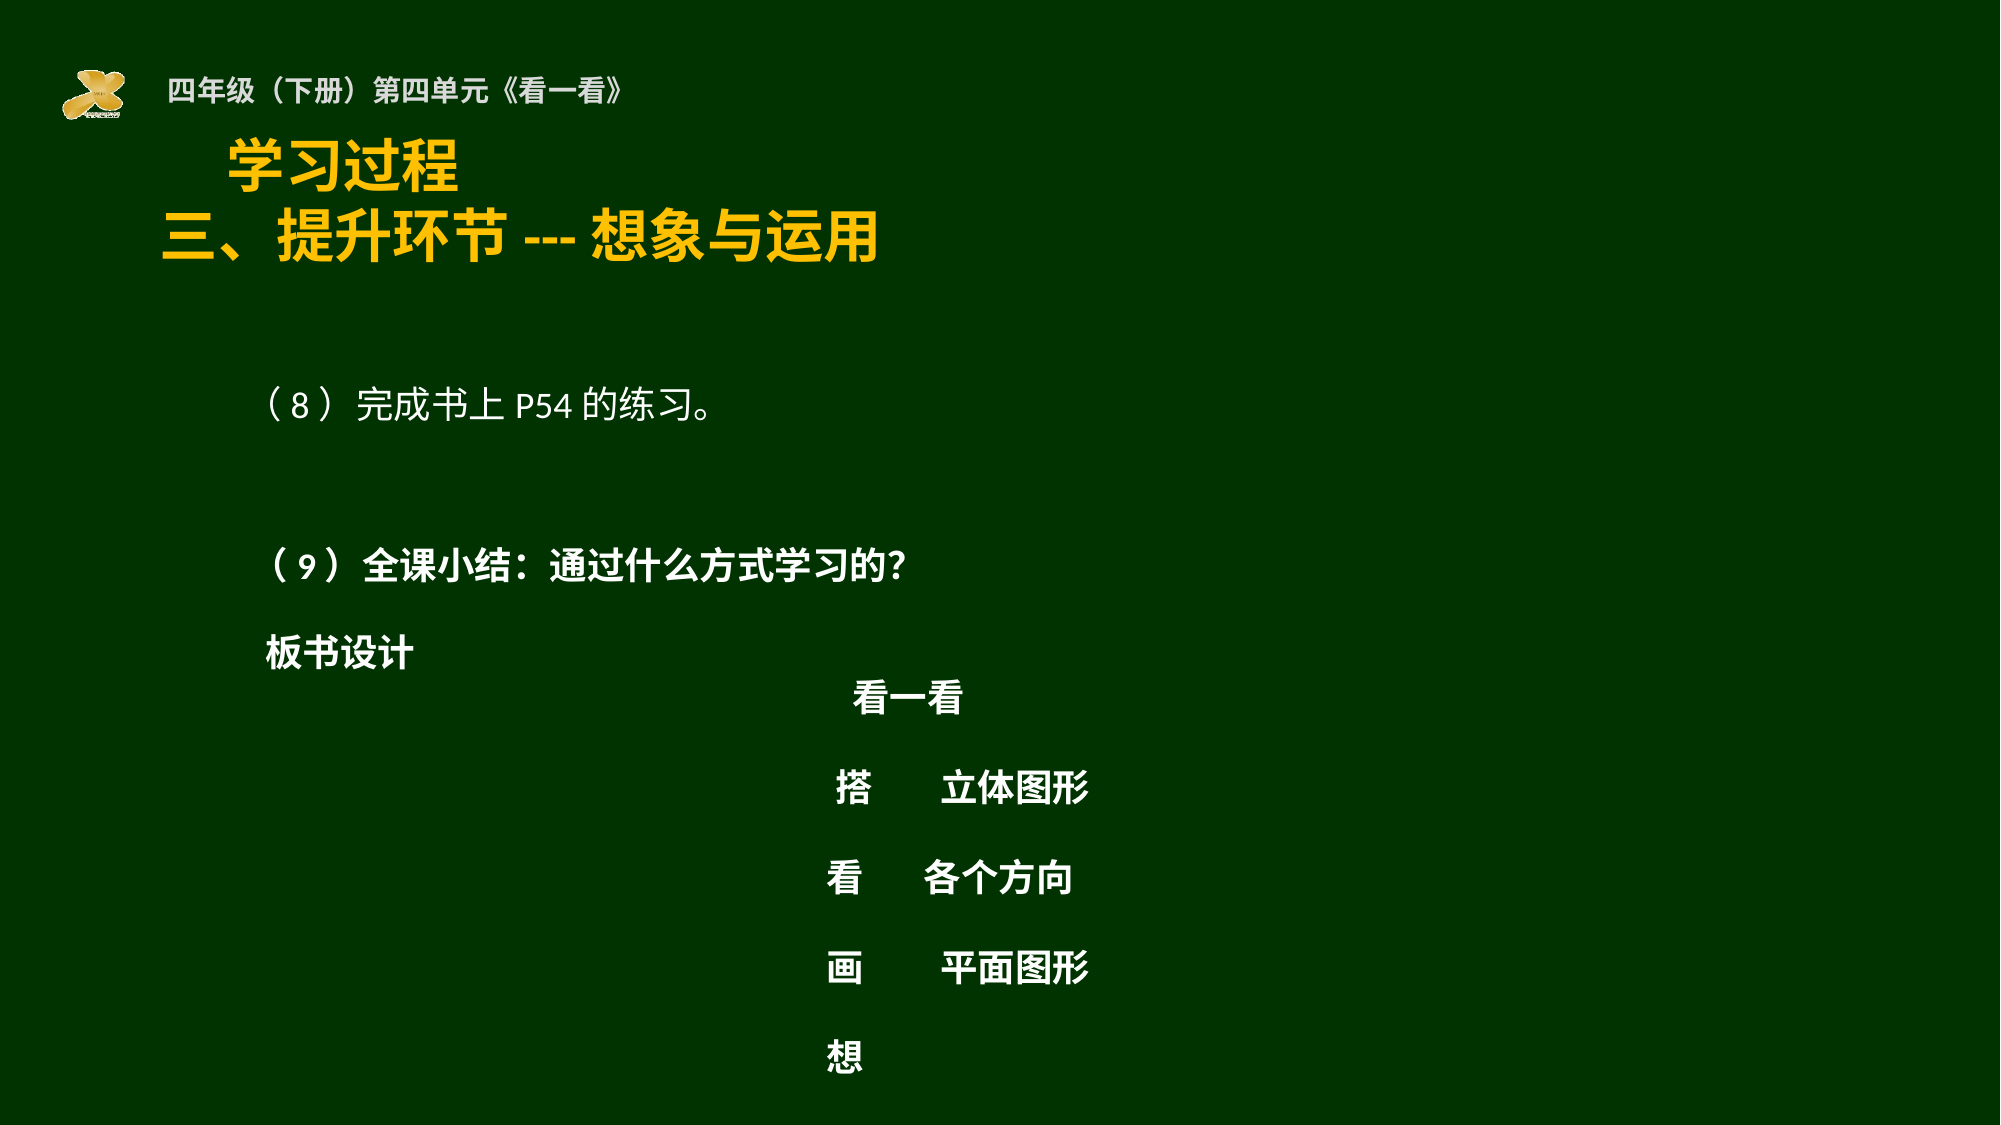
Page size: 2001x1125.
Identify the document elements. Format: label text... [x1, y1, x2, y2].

text_box 板书设计 看一看 搭 立体图形 看 各个方向 画 平面图形 想 [250, 621, 1344, 1086]
text_box 学习过程 三、提升环节---想象与运用 [145, 121, 897, 347]
text_box （8）完成书上P54的练习。 [229, 374, 747, 434]
text_box （9）全课小结：通过什么方式学习的？ [235, 535, 940, 595]
picture [56, 65, 133, 122]
text_box 四年级（下册）第四单元《看一看》 [153, 65, 685, 121]
